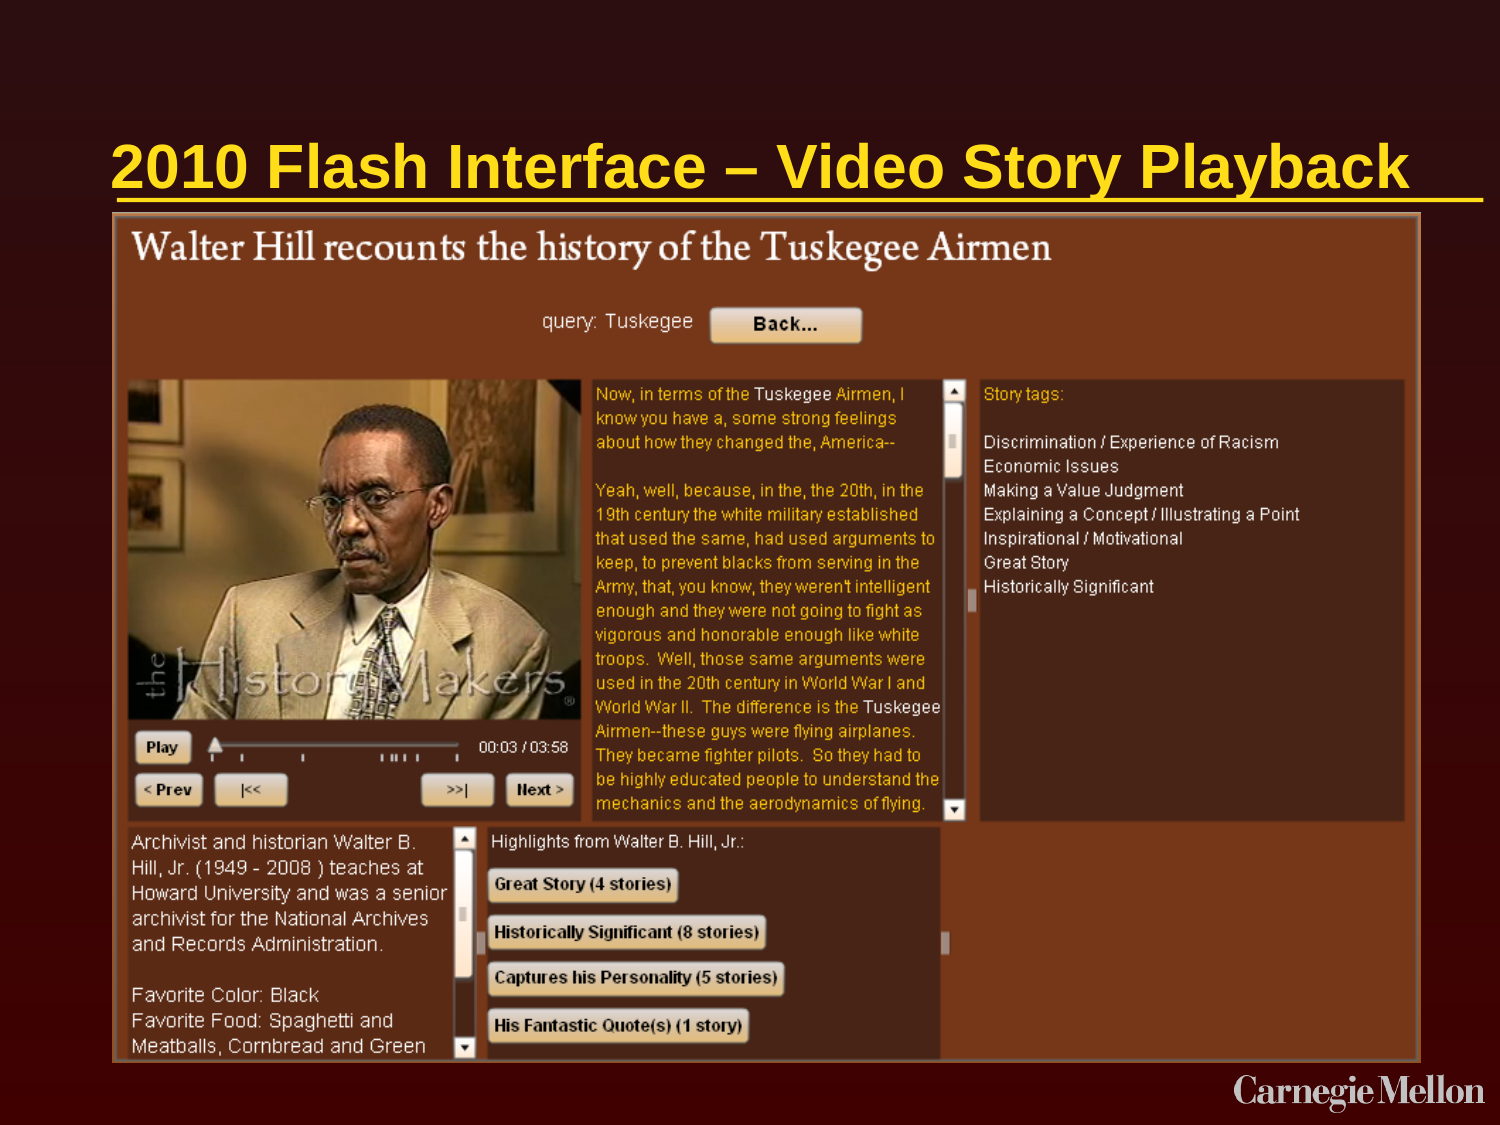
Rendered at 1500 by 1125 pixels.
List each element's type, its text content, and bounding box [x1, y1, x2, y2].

title 2010 Flash Interface – Video Story Playback [95, 68, 1438, 258]
picture [112, 212, 1421, 1063]
picture [1234, 1074, 1485, 1113]
